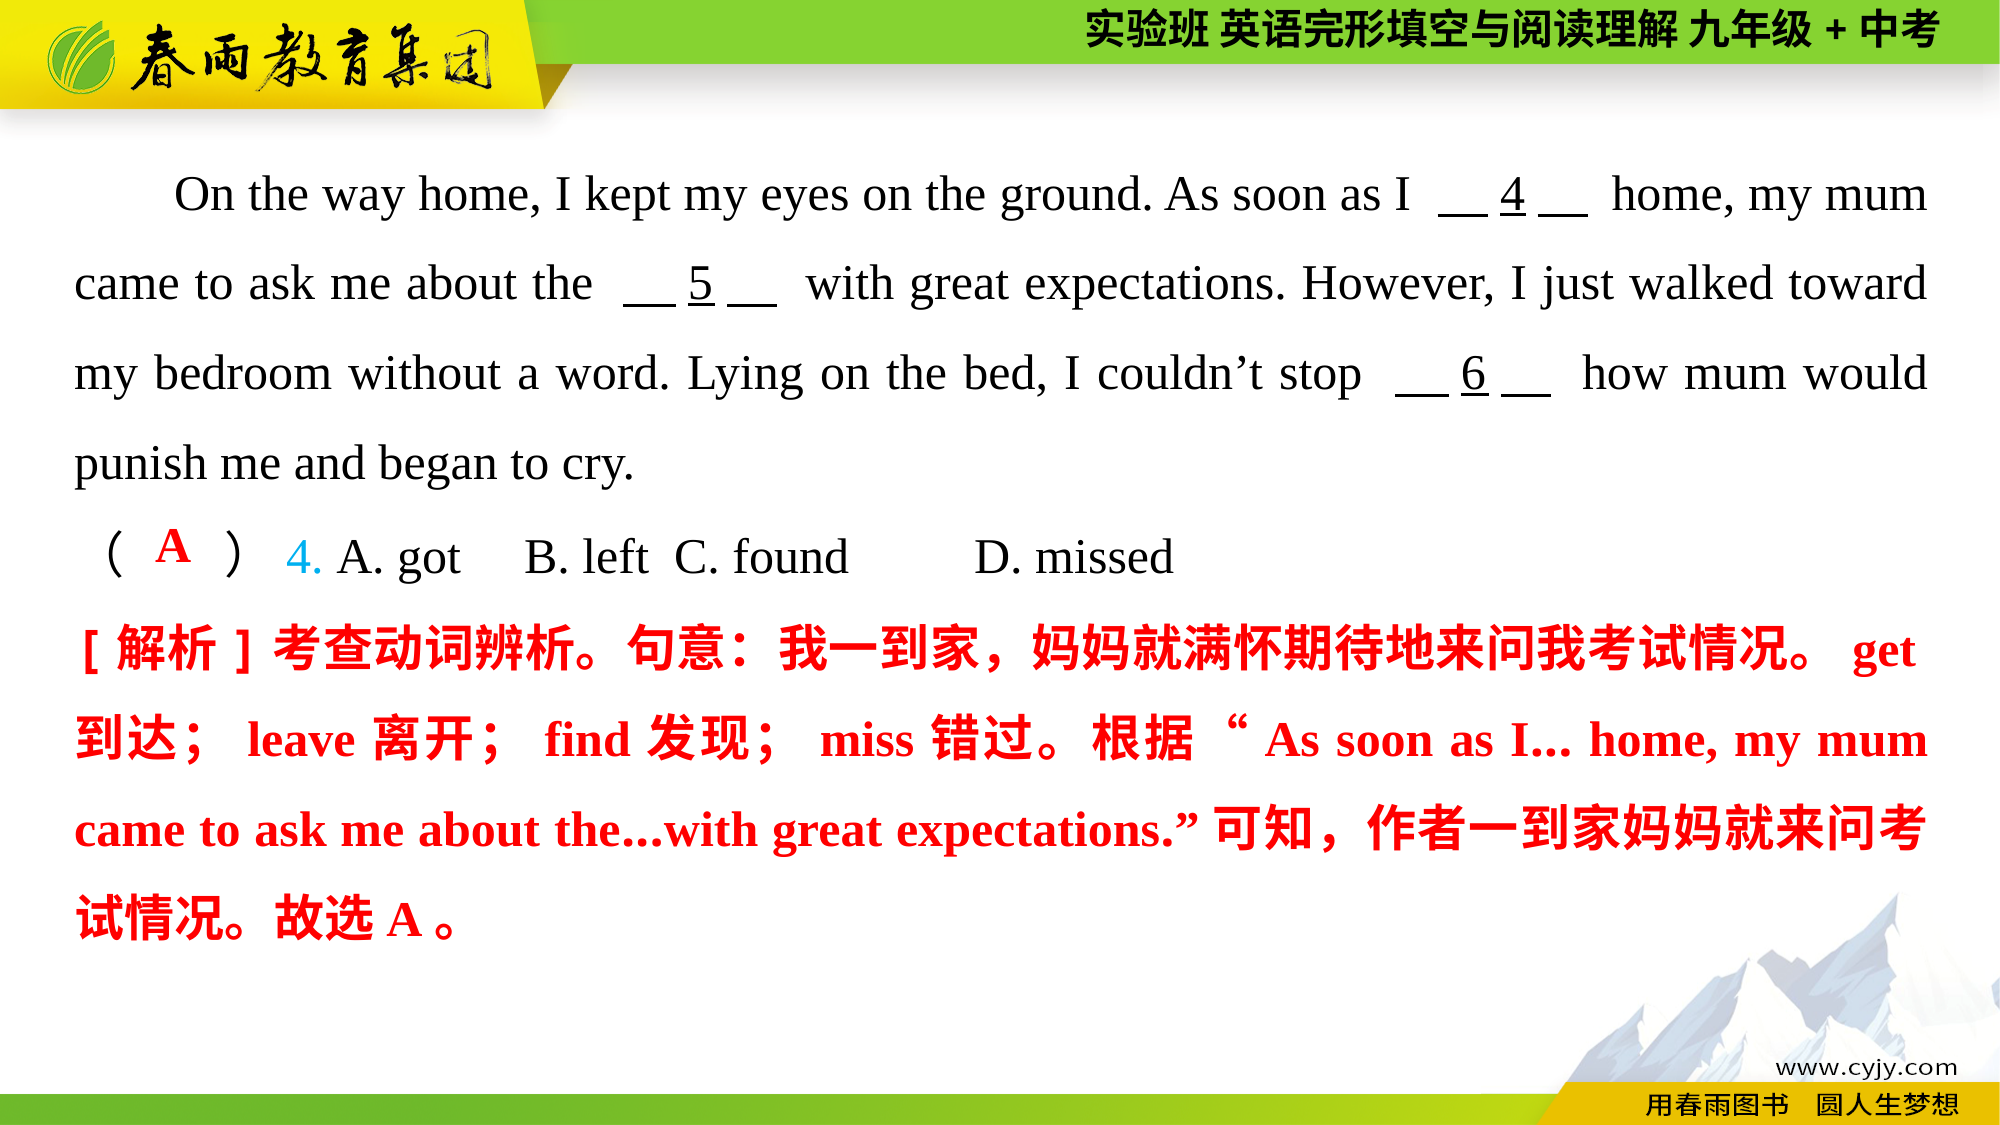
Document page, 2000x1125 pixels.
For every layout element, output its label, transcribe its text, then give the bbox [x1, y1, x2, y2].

picture [0, 0, 2000, 1125]
text_box （ ）4. A. got B. left C. found D. missed [59, 486, 1944, 592]
list On the way home, I kept my eyes on the ground. As soon as I 4 home, my mum came to ask me about the 5 with great expectations. However, I just walked toward my bedroom without a word. Lying on the bed, I couldn’t stop 6 how mum would punish me and began to cry. [59, 122, 1944, 486]
text_box A [140, 505, 206, 580]
text_box [解析]考查动词辨析。句意：我一到家，妈妈就满怀期待地来问我考试情况。get到达；leave离开；find发现；miss错过。根据“As soon as I... home, my mum came to ask me about the...with great expectations.”可知，作者一到家妈妈就来问考试情况。故选A。 [59, 592, 1944, 955]
